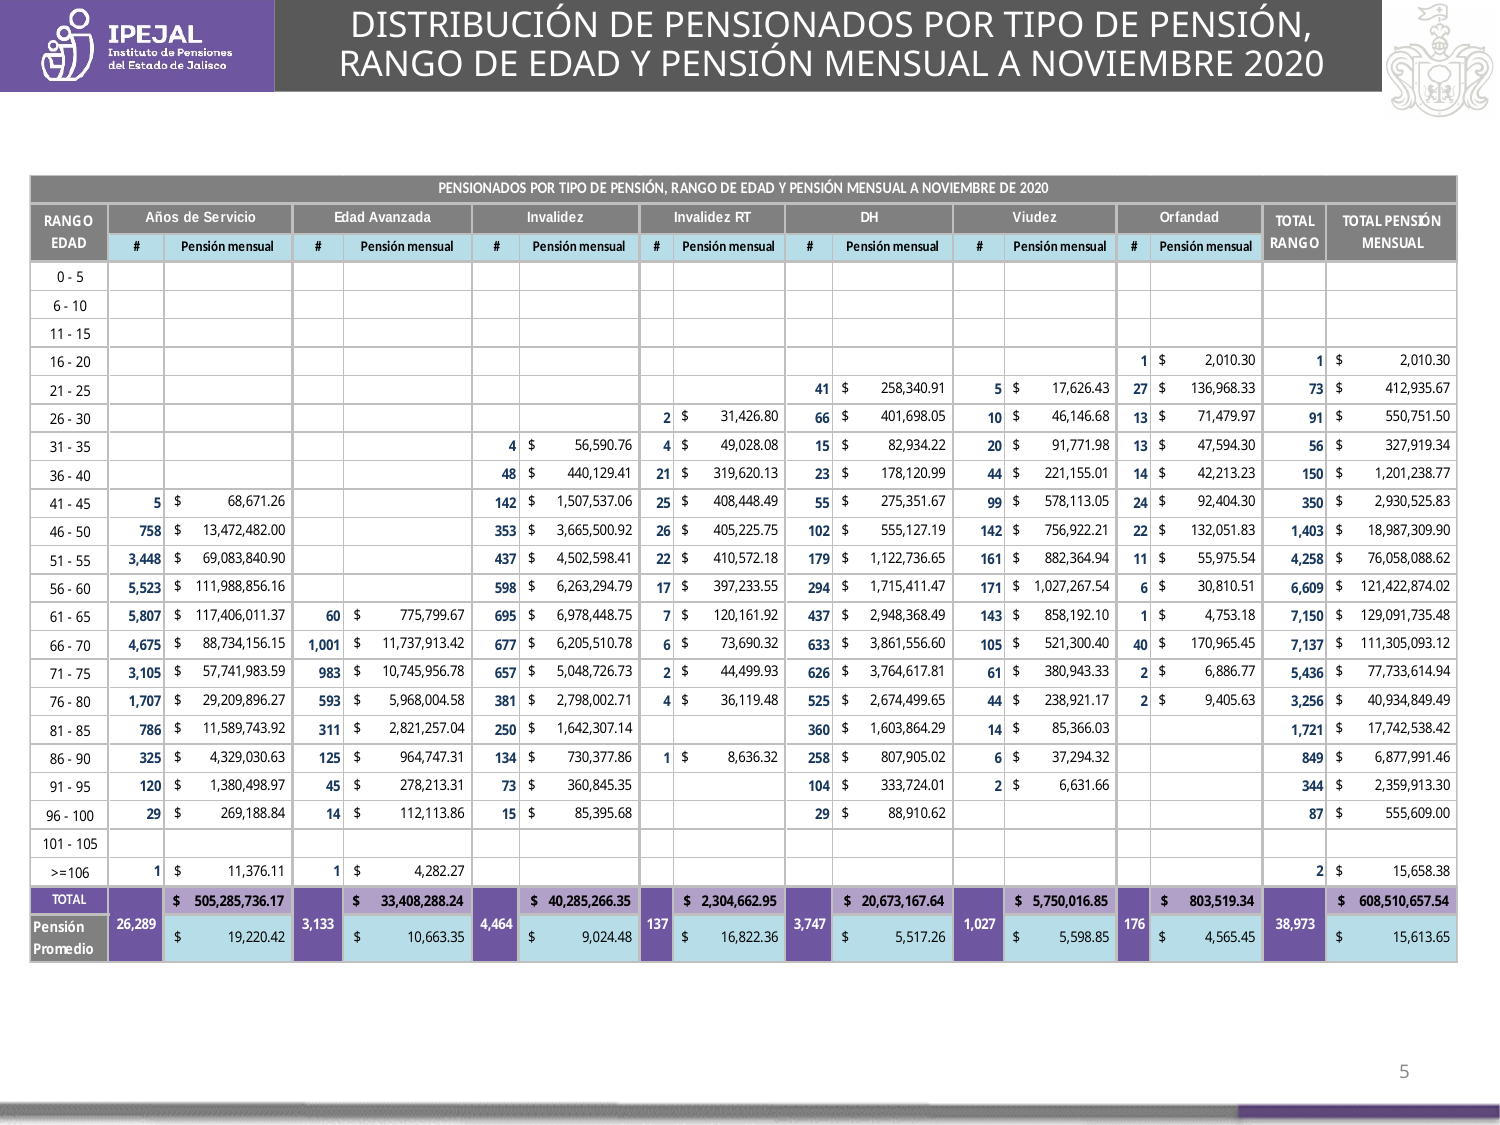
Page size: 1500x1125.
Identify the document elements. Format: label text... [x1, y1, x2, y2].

slide_number 5 [1074, 1042, 1425, 1103]
text_box DISTRIBUCIÓN DE PENSIONADOS POR TIPO DE PENSIÓN, RANGO DE EDAD Y PENSIÓN MENSUAL A NOVIEMBRE 2020 [285, 0, 1379, 96]
picture [0, 1096, 1500, 1125]
picture [0, 0, 275, 92]
picture [29, 175, 1459, 964]
